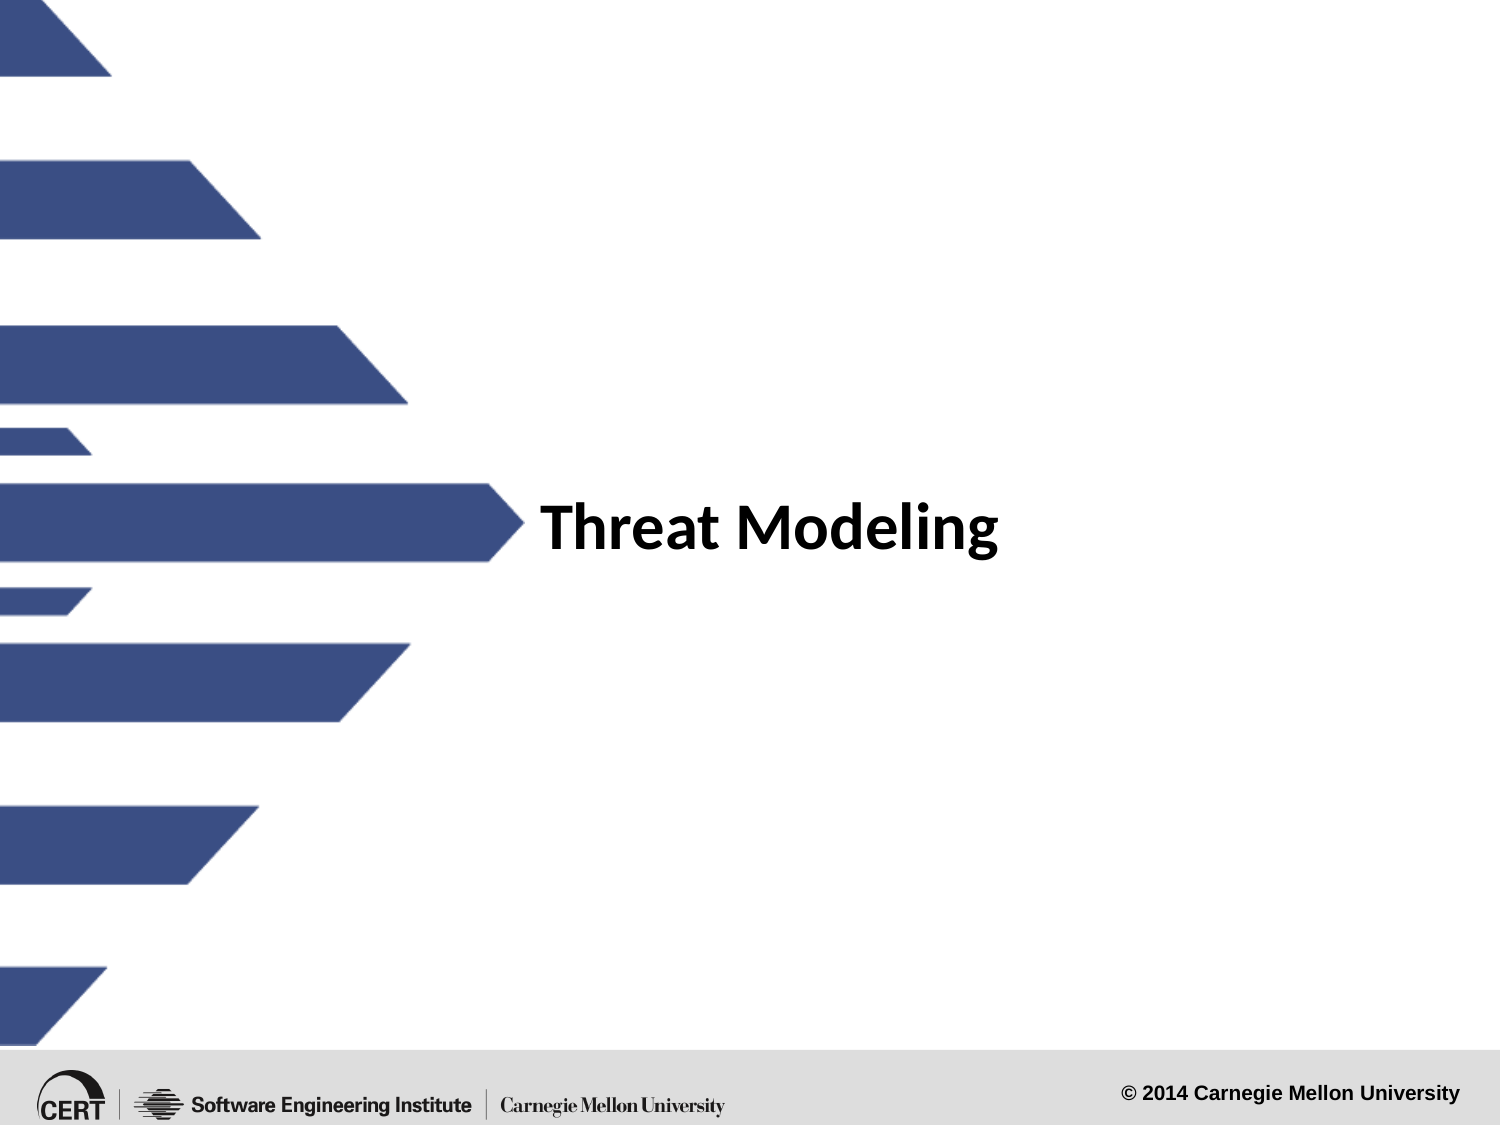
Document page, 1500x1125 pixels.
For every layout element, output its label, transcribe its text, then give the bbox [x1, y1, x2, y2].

title Threat Modeling [524, 474, 1426, 688]
picture [37, 1069, 725, 1122]
picture [0, 0, 525, 1046]
